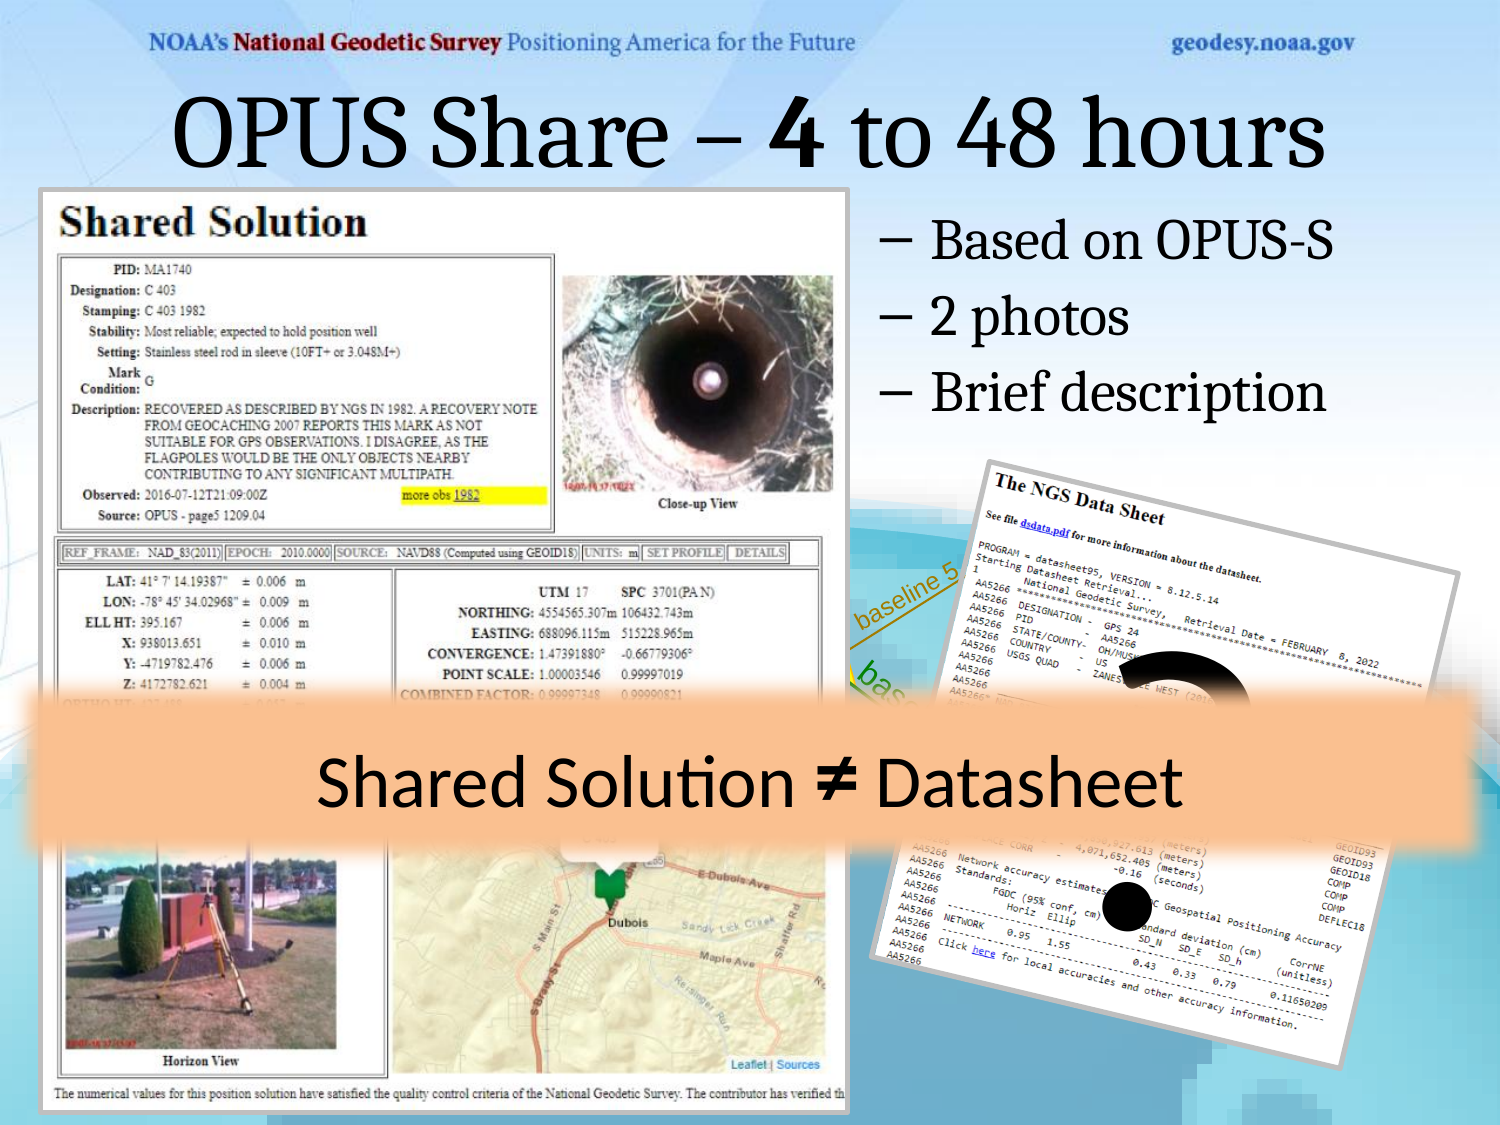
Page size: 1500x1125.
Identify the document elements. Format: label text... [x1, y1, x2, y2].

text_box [926, 509, 1404, 1028]
title OPUS Share – 4 to 48 hours [0, 59, 1500, 192]
picture [0, 191, 1500, 1117]
picture [0, 0, 1500, 59]
text_box Based on OPUS-S 2 photos Brief description [864, 193, 1500, 358]
